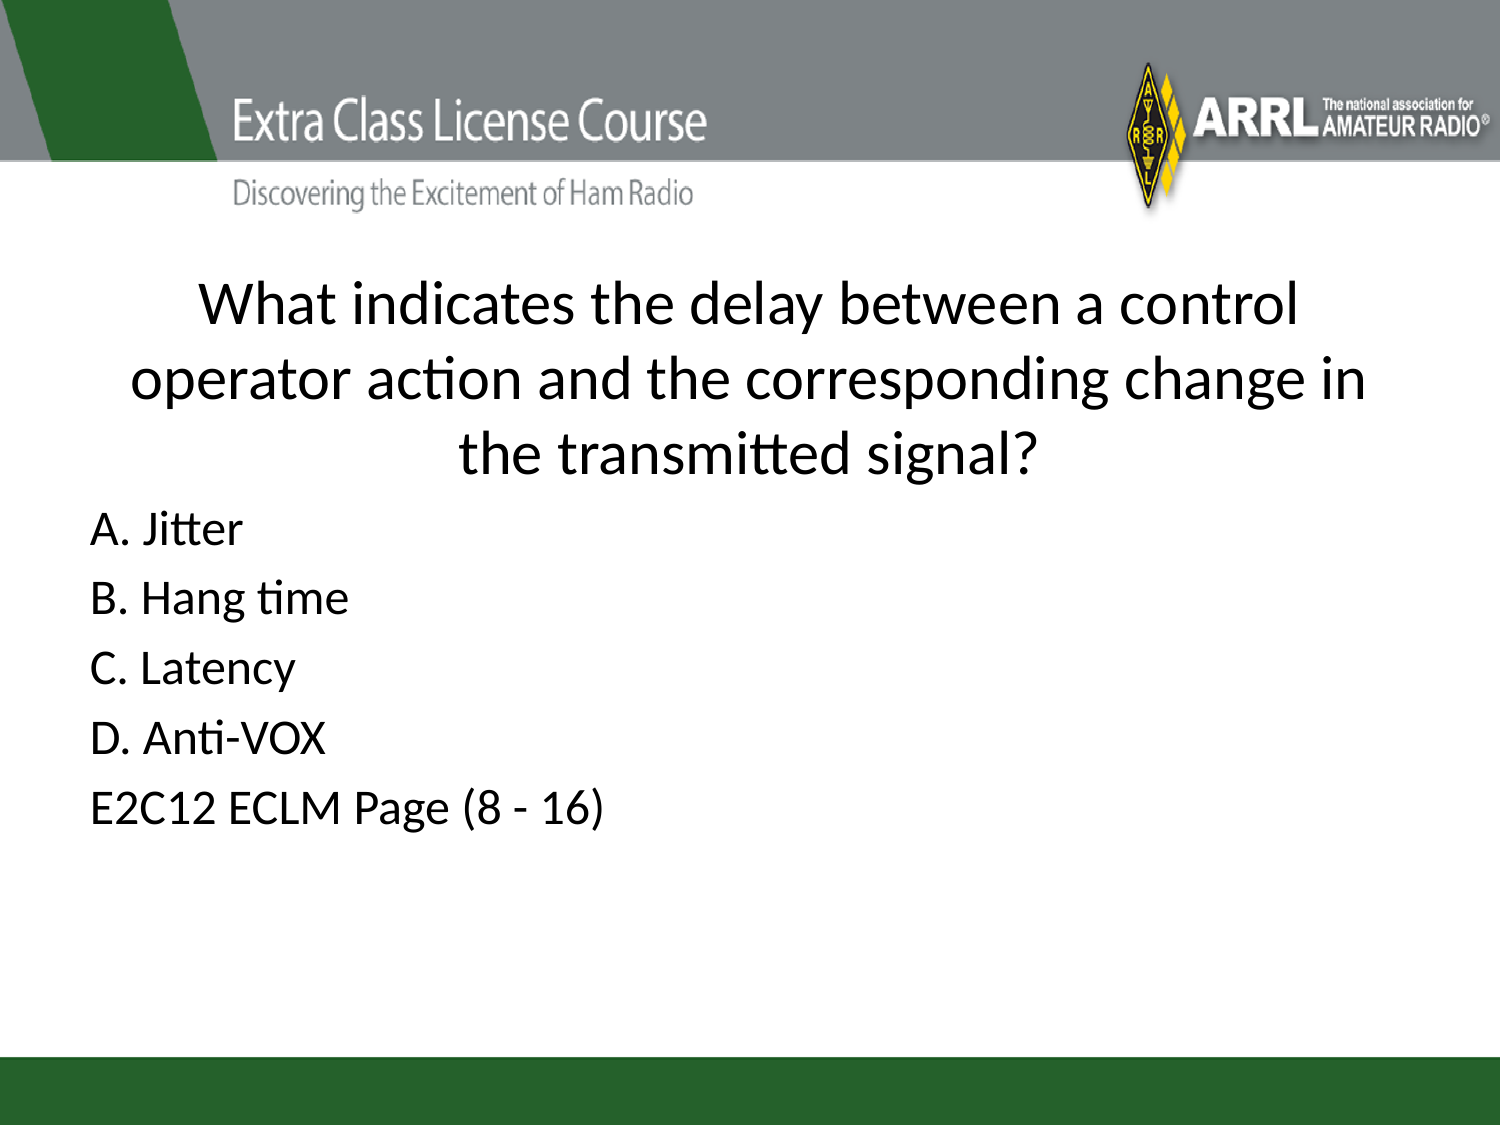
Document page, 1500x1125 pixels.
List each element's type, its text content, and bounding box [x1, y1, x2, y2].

list A. Jitter B. Hang time C. Latency D. Anti-VOX E2C12 ECLM Page (8 - 16) [75, 487, 1425, 1005]
title What indicates the delay between a control operator action and the corresponding change in the transmitted signal? [75, 254, 1425, 435]
picture [0, 0, 1500, 1125]
